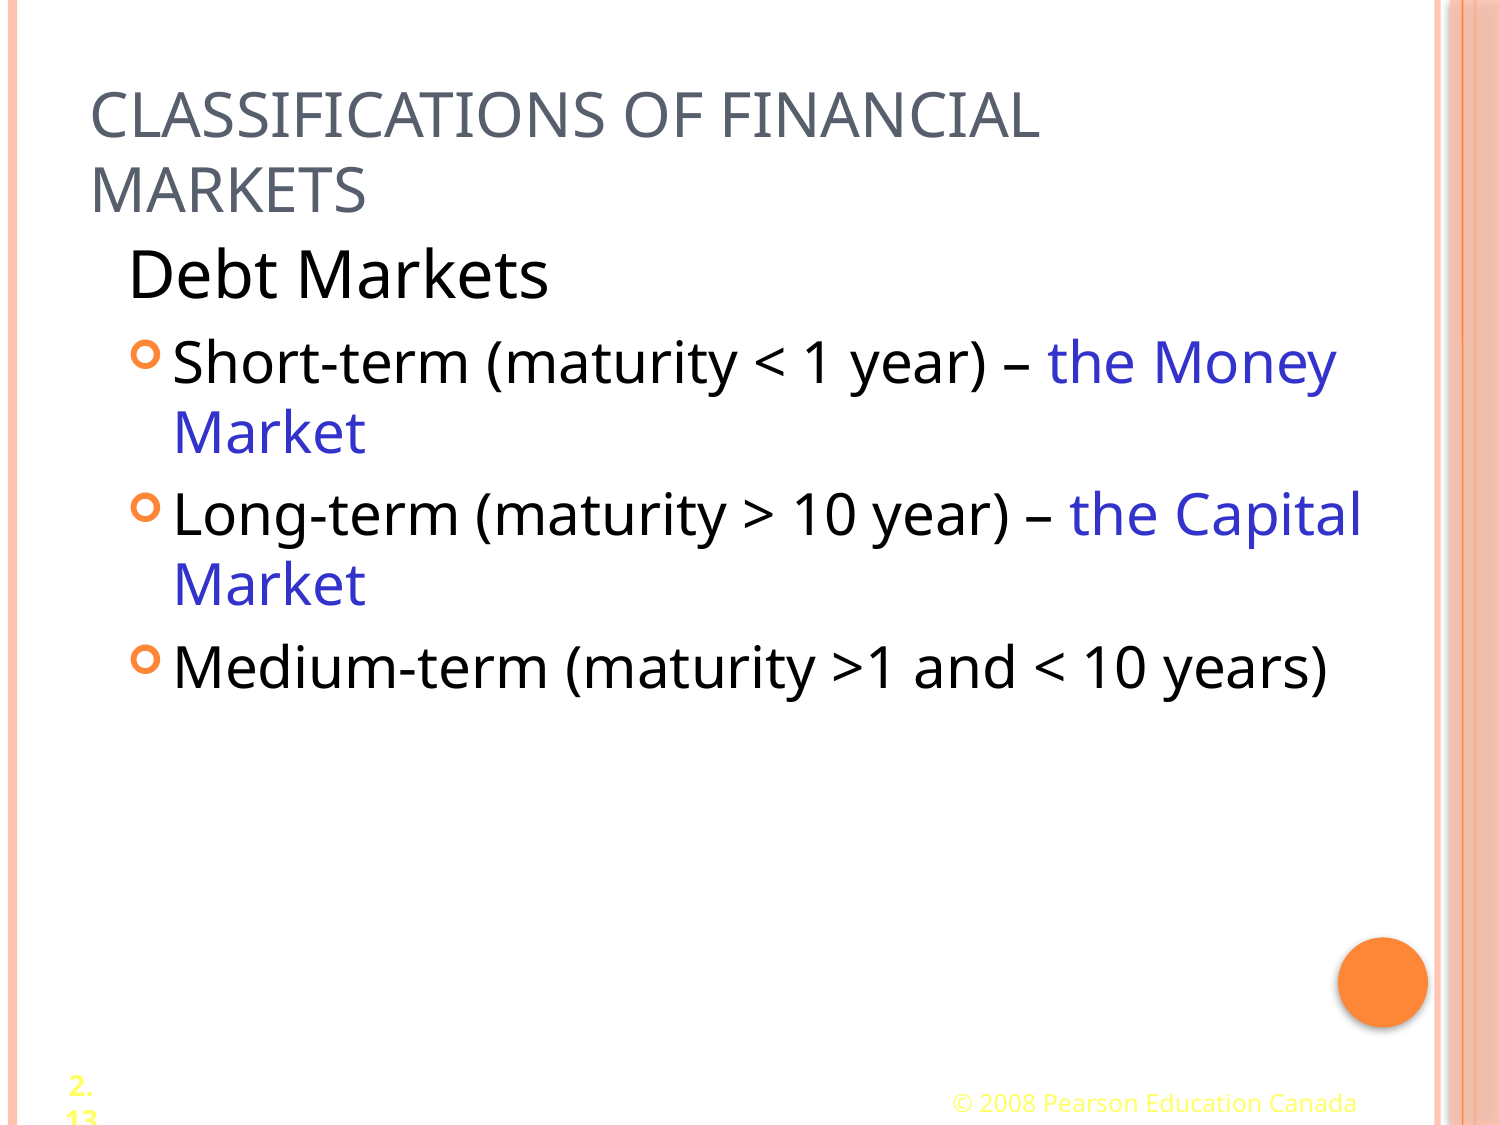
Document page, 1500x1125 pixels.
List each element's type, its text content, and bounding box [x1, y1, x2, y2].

list Debt Markets Short-term (maturity < 1 year) – the Money Market Long-term (maturity > 10 year) – the Capital Market Medium-term (maturity >1 and < 10 years) [112, 224, 1388, 888]
slide_number 2.13 [37, 1050, 125, 1125]
title Classifications of Financial Markets [75, 45, 1300, 233]
footer © 2008 Pearson Education Canada [937, 1050, 1463, 1125]
